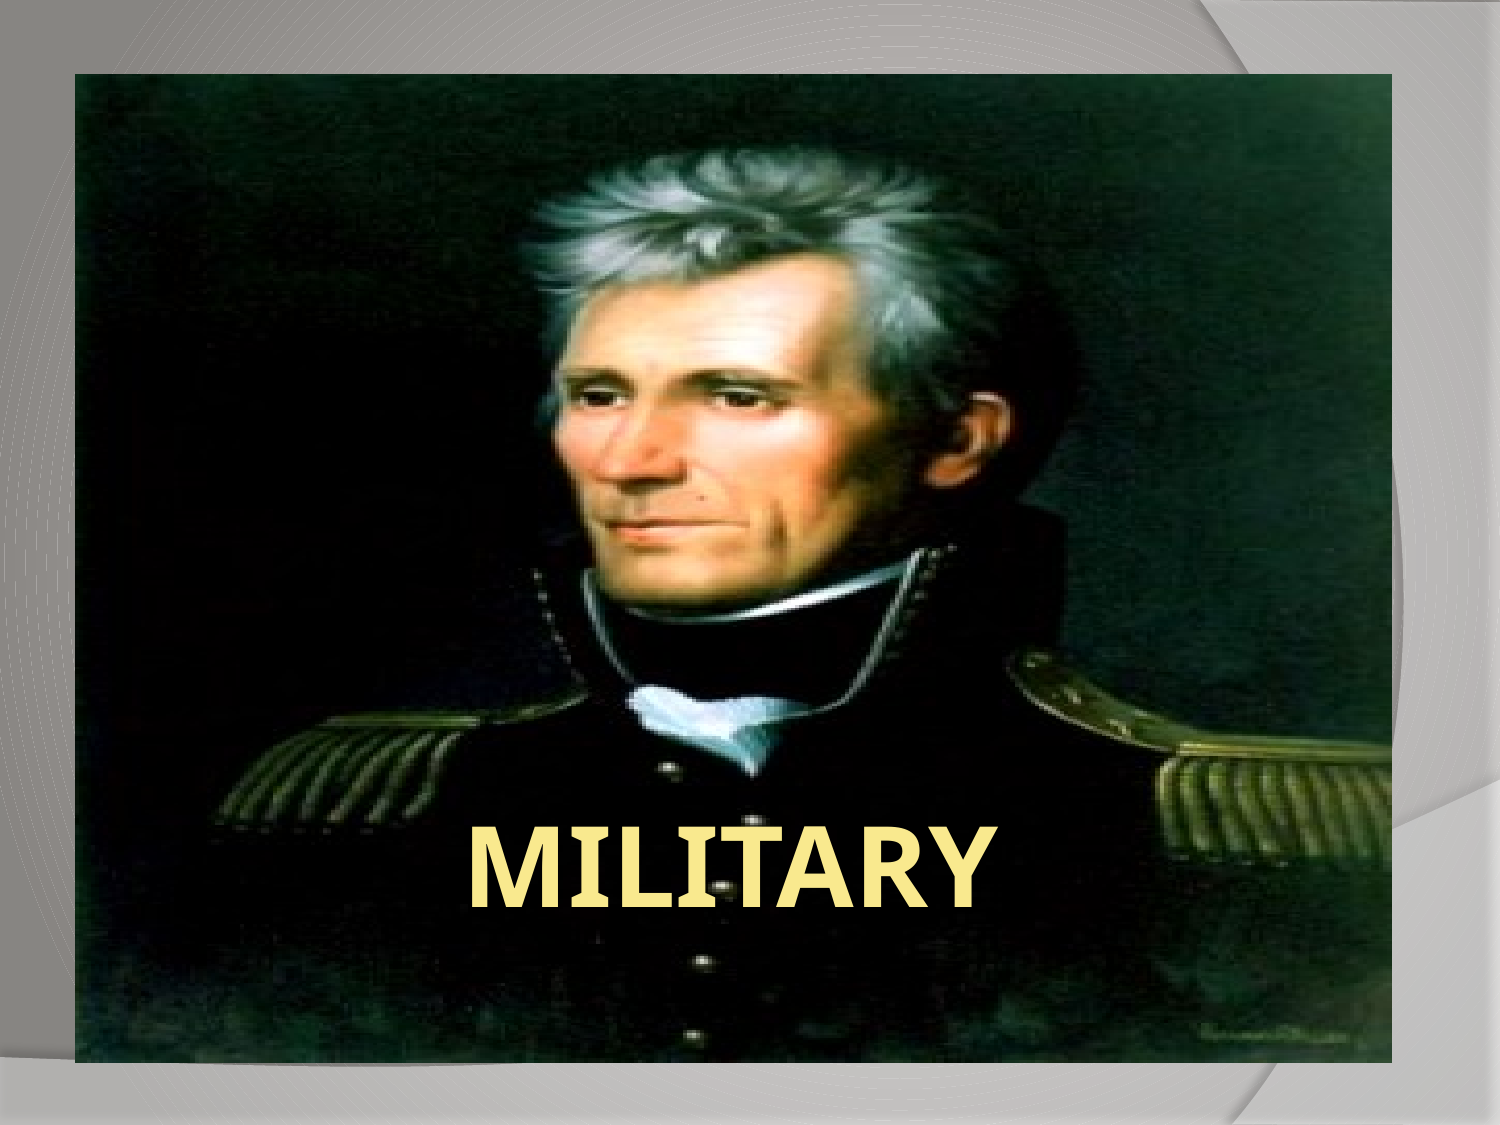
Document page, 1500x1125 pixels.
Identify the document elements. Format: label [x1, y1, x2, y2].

list [74, 74, 1392, 1063]
